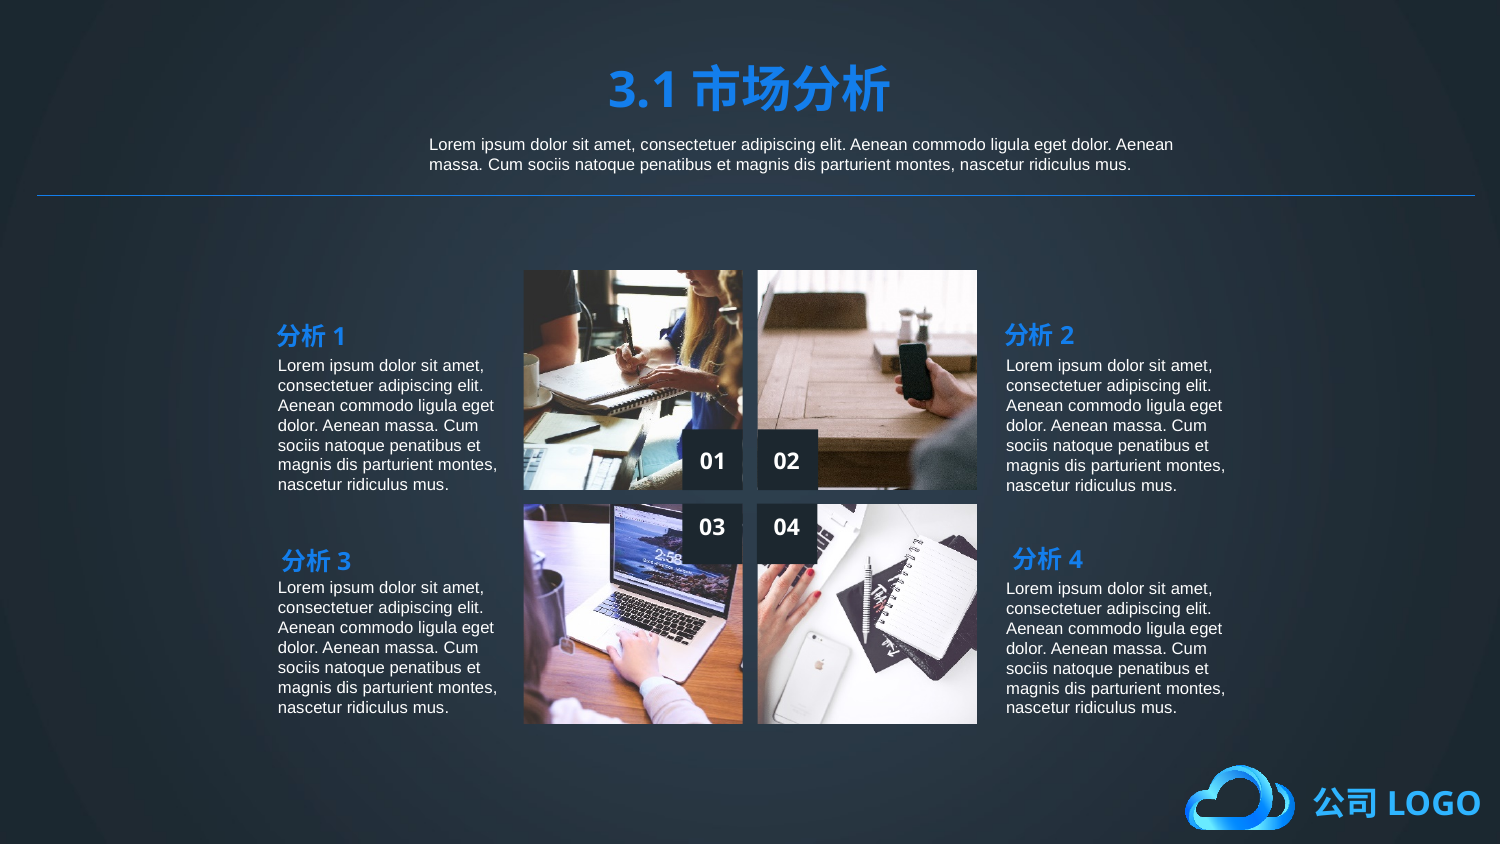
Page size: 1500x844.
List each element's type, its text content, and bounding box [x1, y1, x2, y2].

text_box 分析3 [266, 537, 366, 583]
text_box 分析1 [261, 312, 362, 358]
picture [0, 0, 1500, 844]
text_box 3.1市场分析 [593, 49, 907, 125]
text_box Lorem ipsum dolor sit amet, consectetuer adipiscing elit. Aenean commodo ligula eget dolor. Aenean massa. Cum sociis natoque penatibus et magnis dis parturient montes, nascetur ridiculus mus. [991, 347, 1245, 502]
text_box 分析2 [989, 312, 1090, 357]
text_box 分析4 [998, 536, 1098, 581]
text_box Lorem ipsum dolor sit amet, consectetuer adipiscing elit. Aenean commodo ligula eget dolor. Aenean massa. Cum sociis natoque penatibus et magnis dis parturient montes, nascetur ridiculus mus. [991, 570, 1245, 725]
text_box Lorem ipsum dolor sit amet, consectetuer adipiscing elit. Aenean commodo ligula eget dolor. Aenean massa. Cum sociis natoque penatibus et magnis dis parturient montes, nascetur ridiculus mus. [414, 126, 1200, 182]
text_box Lorem ipsum dolor sit amet, consectetuer adipiscing elit. Aenean commodo ligula eget dolor. Aenean massa. Cum sociis natoque penatibus et magnis dis parturient montes, nascetur ridiculus mus. [263, 570, 517, 725]
text_box Lorem ipsum dolor sit amet, consectetuer adipiscing elit. Aenean commodo ligula eget dolor. Aenean massa. Cum sociis natoque penatibus et magnis dis parturient montes, nascetur ridiculus mus. [263, 347, 517, 502]
